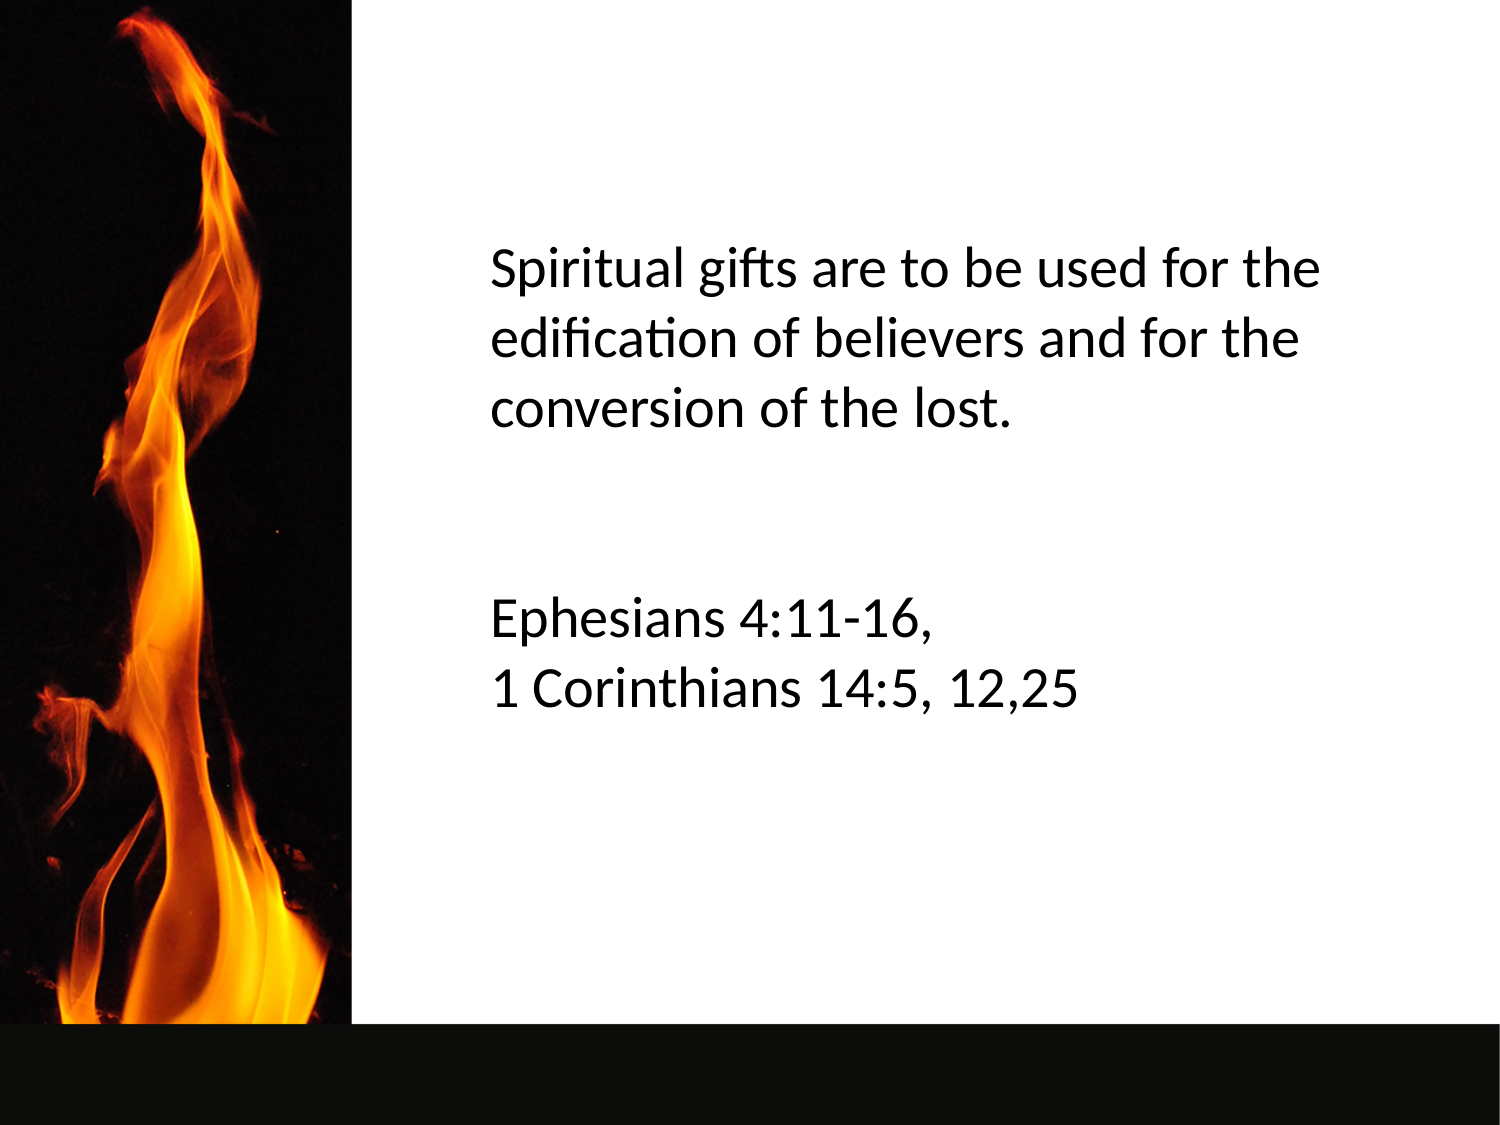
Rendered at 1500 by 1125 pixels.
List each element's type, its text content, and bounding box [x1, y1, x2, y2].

picture [0, 0, 1500, 1125]
text_box Spiritual gifts are to be used for the edification of believers and for the conversion of the lost. Ephesians 4:11-16, 1 Corinthians 14:5, 12,25 [475, 222, 1459, 727]
